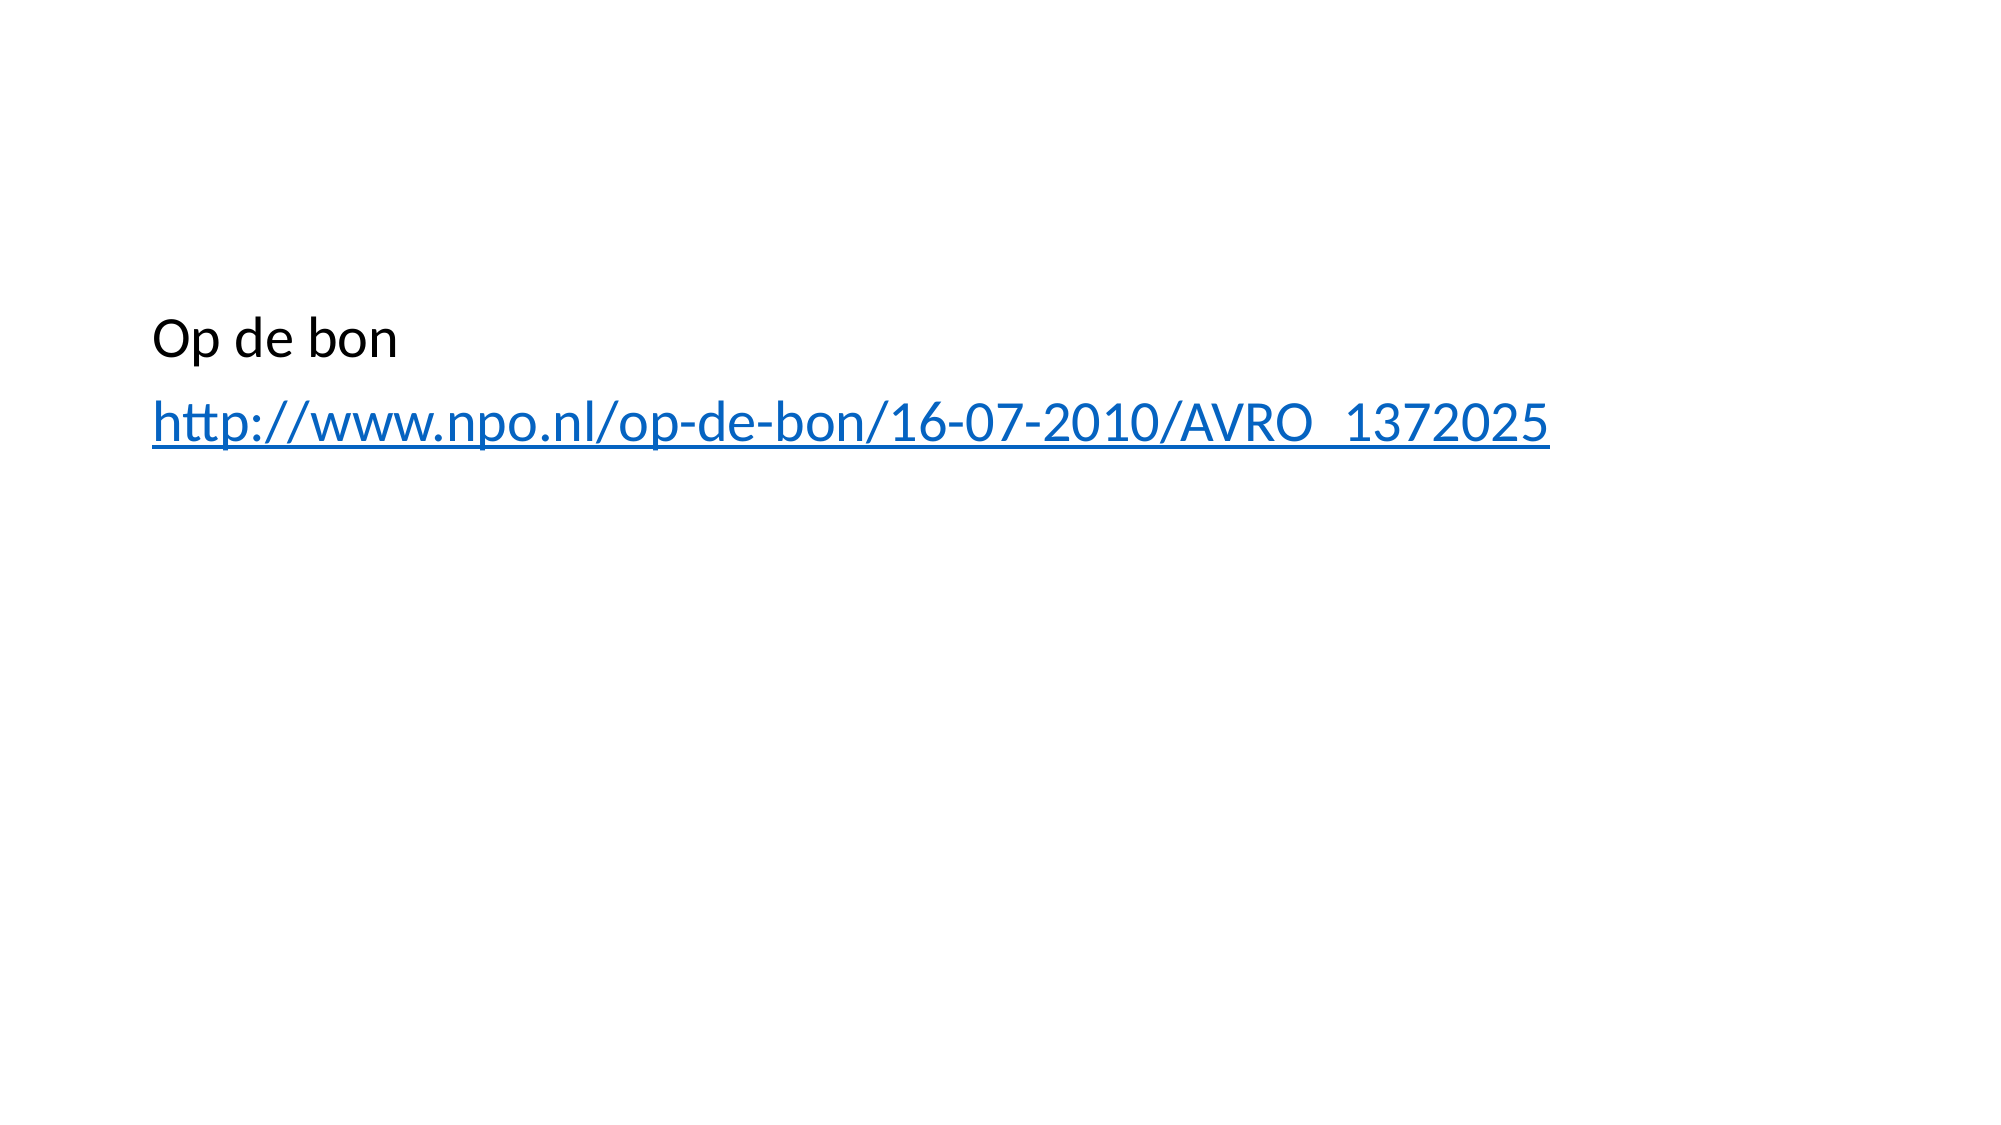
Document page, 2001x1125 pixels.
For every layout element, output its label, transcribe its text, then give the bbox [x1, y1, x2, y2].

list Op de bon http://www.npo.nl/op-de-bon/16-07-2010/AVRO_1372025 [137, 299, 1863, 1014]
